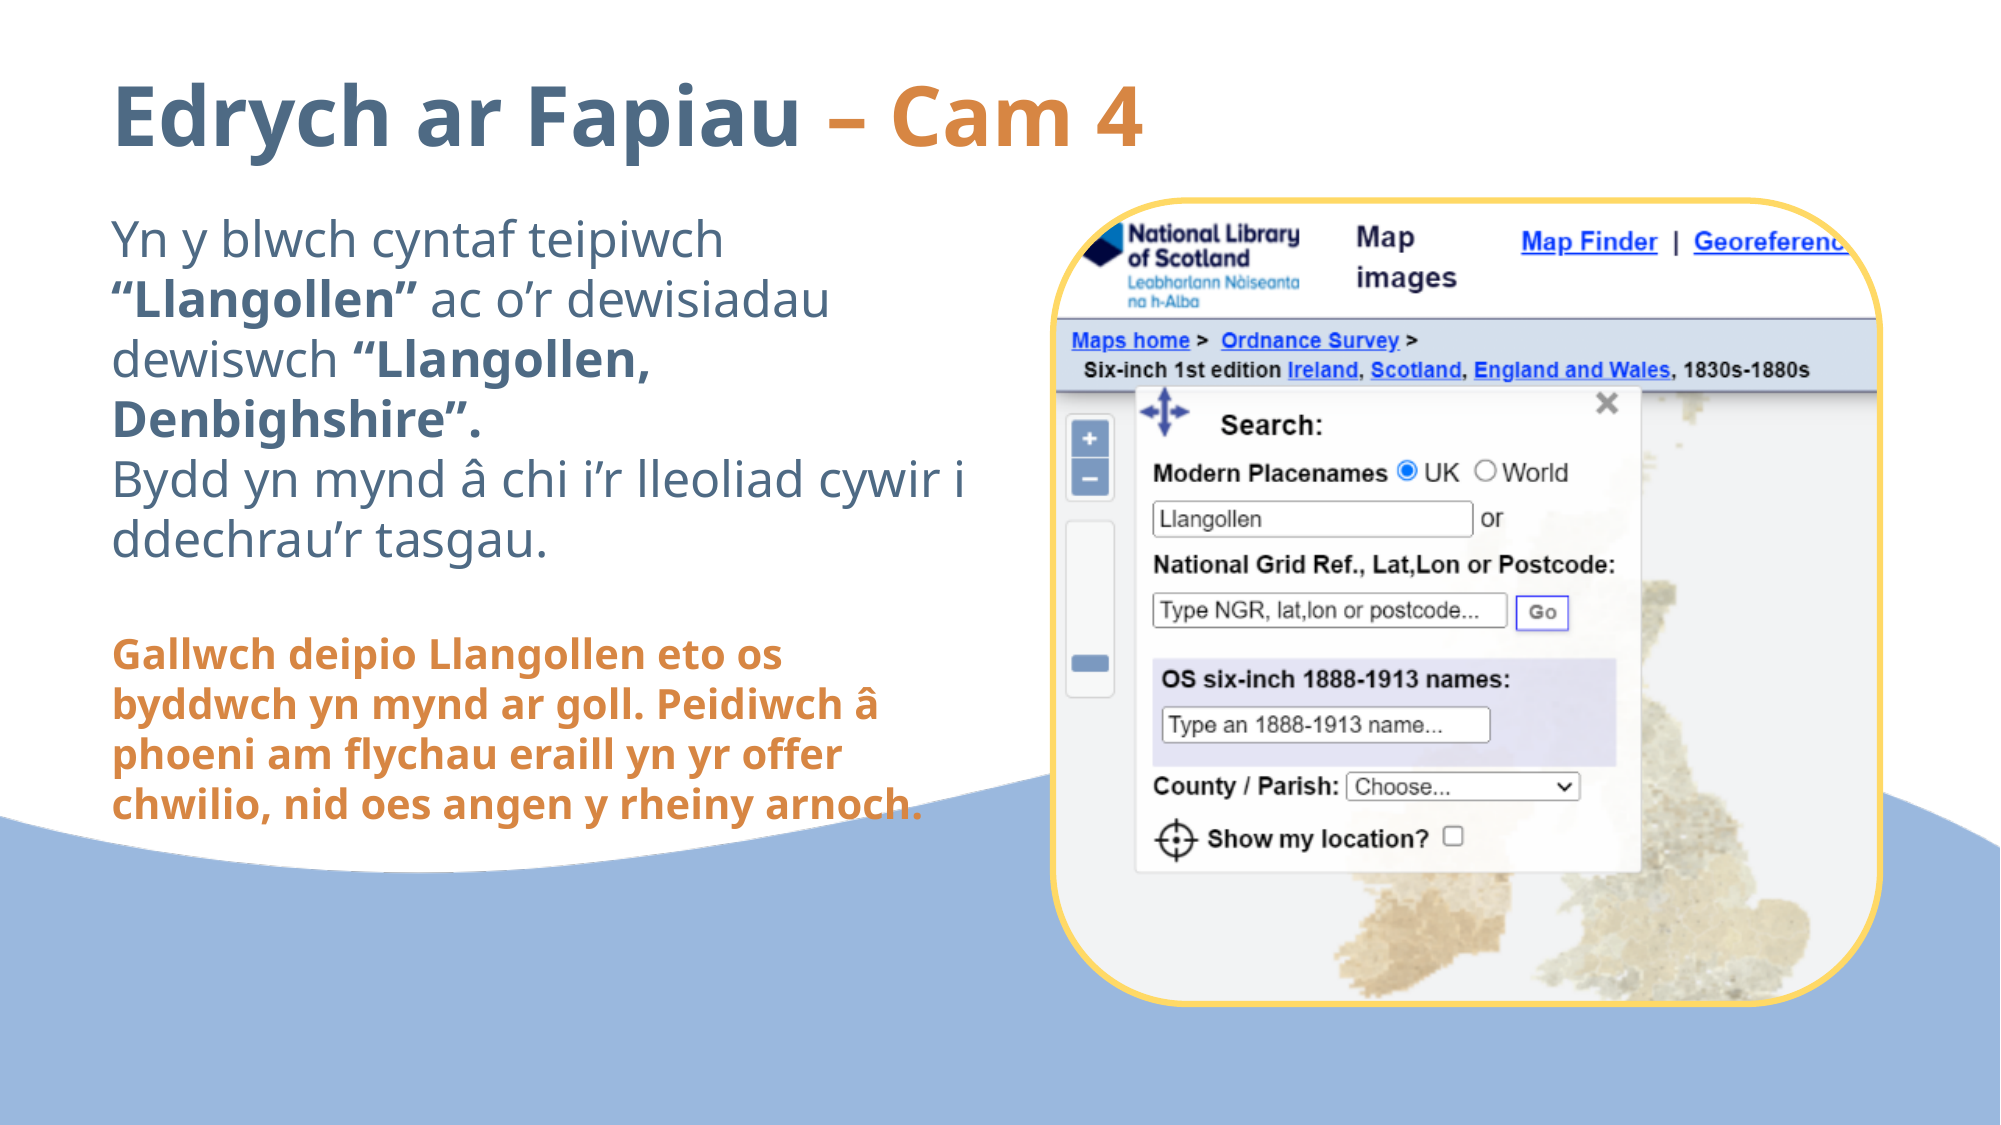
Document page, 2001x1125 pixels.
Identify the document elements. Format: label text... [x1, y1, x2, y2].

text_box Edrych ar Fapiau – Cam 4 [97, 56, 1926, 171]
text_box Yn y blwch cyntaf teipiwch “Llangollen” ac o’r dewisiadau dewiswch “Llangollen, Denbighshire”. Bydd yn mynd â chi i’r lleoliad cywir i ddechrau’r tasgau. Gallwch deipio Llangollen eto os byddwch yn mynd ar goll. Peidiwch â phoeni am flychau eraill yn yr offer chwilio, nid oes angen y rheiny arnoch. [96, 200, 994, 716]
picture [0, 200, 2000, 1125]
